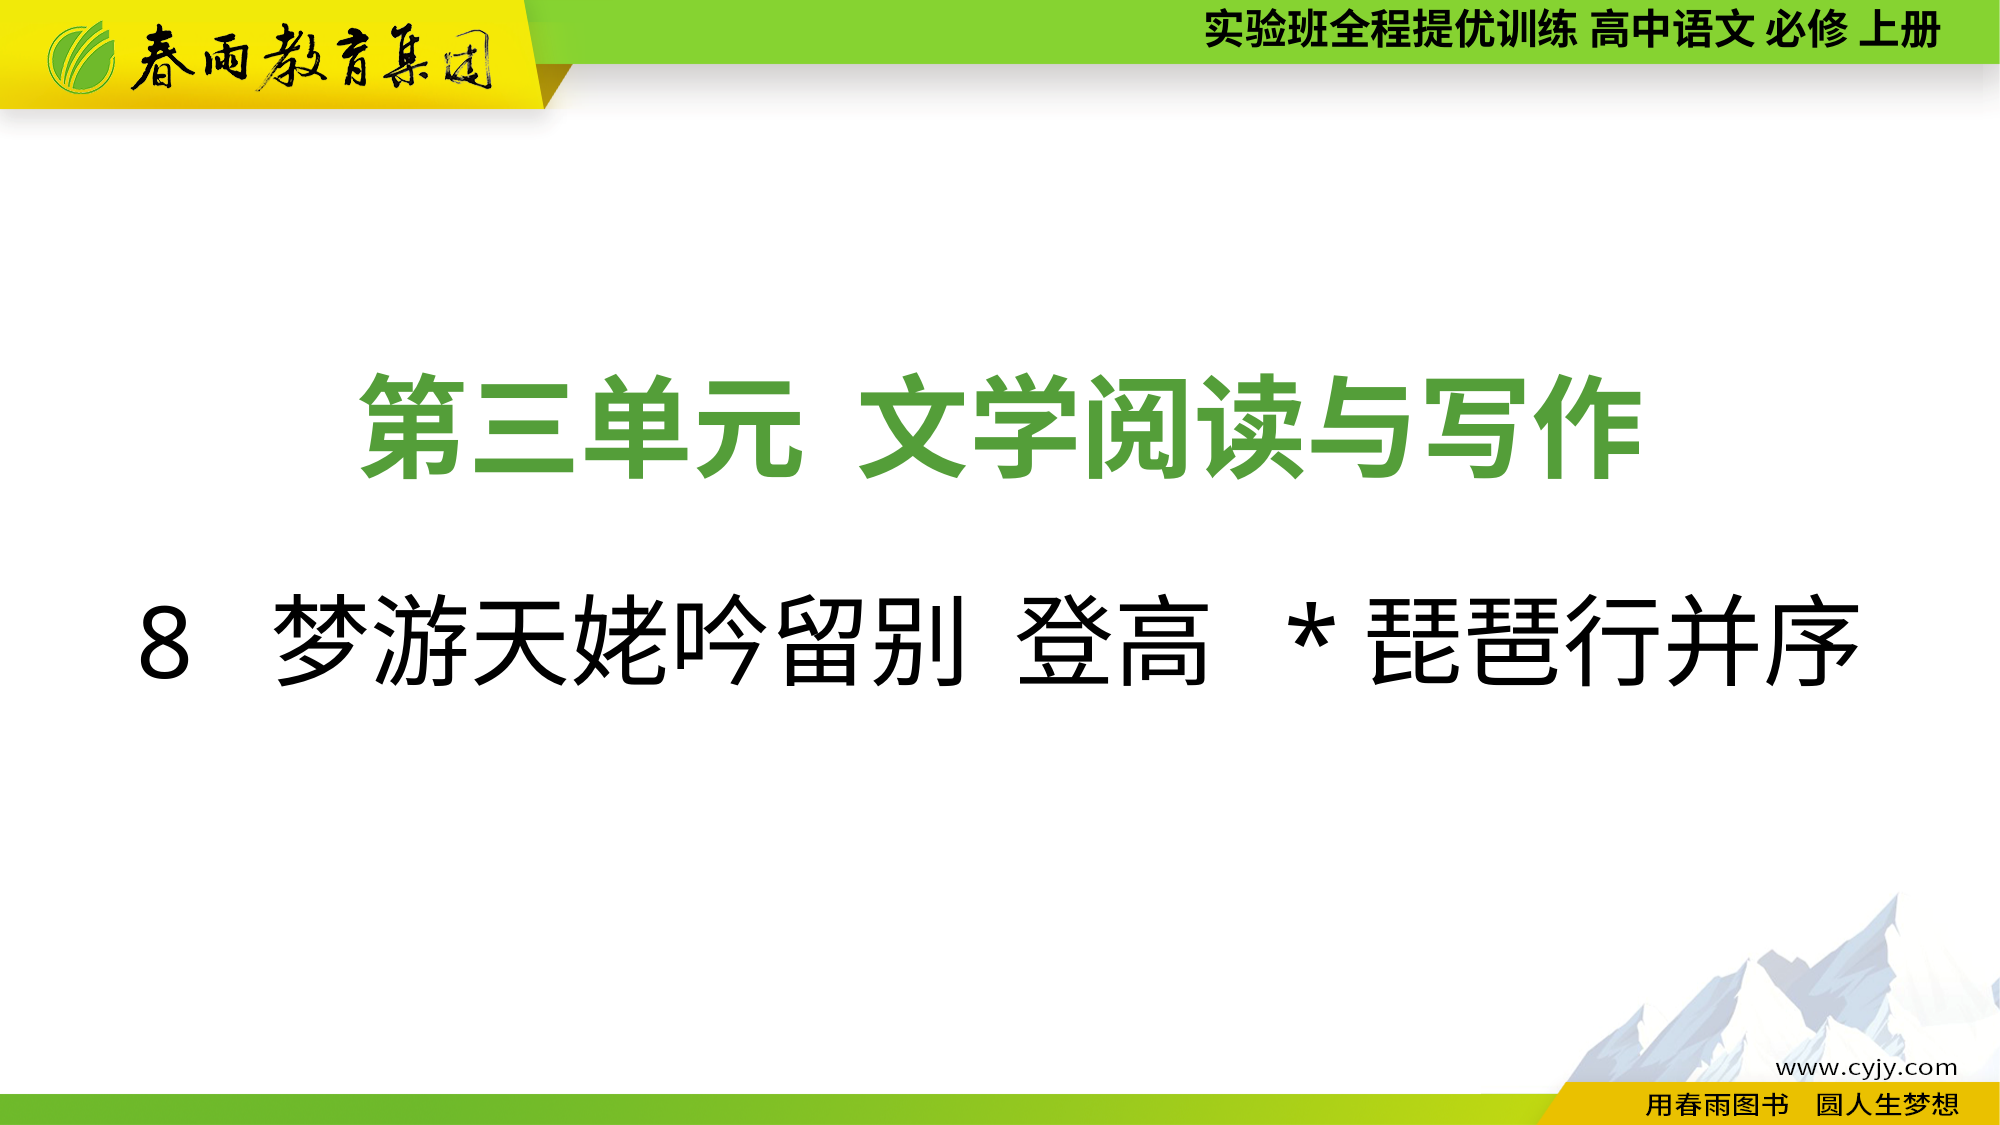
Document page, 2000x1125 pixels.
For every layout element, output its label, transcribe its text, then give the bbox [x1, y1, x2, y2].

picture [0, 0, 2000, 1125]
text_box 8 梦游天姥吟留别 登高 *琵琶行并序 [54, 511, 1946, 706]
text_box 第三单元 文学阅读与写作 [54, 282, 1946, 500]
